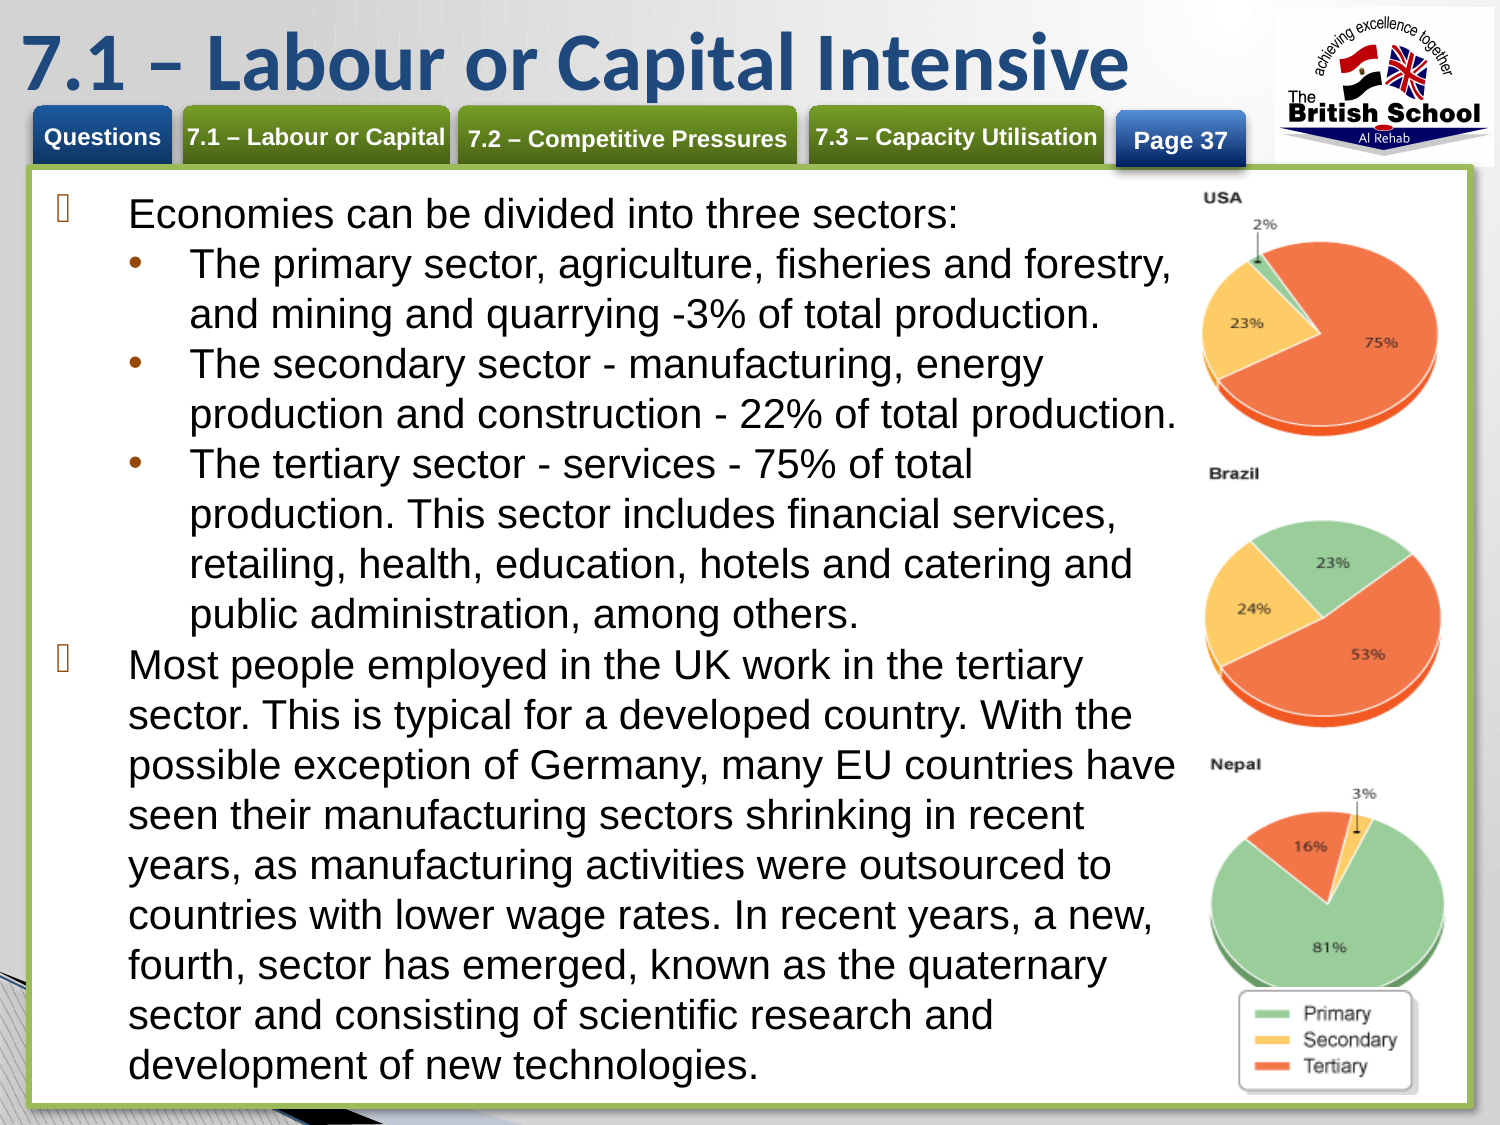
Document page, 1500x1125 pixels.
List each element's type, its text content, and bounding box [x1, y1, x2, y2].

picture [281, 1114, 303, 1125]
picture [1186, 184, 1452, 442]
picture [1190, 458, 1451, 733]
picture [1275, 7, 1495, 167]
picture [1192, 749, 1452, 1095]
text_box Page 37 [1116, 109, 1247, 167]
title 7.1 – Labour or Capital Intensive [5, 11, 1270, 102]
text_box Economies can be divided into three sectors: The primary sector, agriculture, fisheries and forestry, and mining and quarrying -3% of total production. The secondary sector - manufacturing, energy production and construction - 22% of total production. The tertiary sector - services - 75% of total production. This sector includes financial services, retailing, health, education, hotels and catering and public administration, among others. Most people employed in the UK work in the tertiary sector. This is typical for a developed country. With the possible exception of Germany, many EU countries have seen their manufacturing sectors shrinking in recent years, as manufacturing activities were outsourced to countries with lower wage rates. In recent years, a new, fourth, sector has emerged, known as the quaternary sector and consisting of scientific research and development of new technologies. [41, 179, 1199, 1095]
